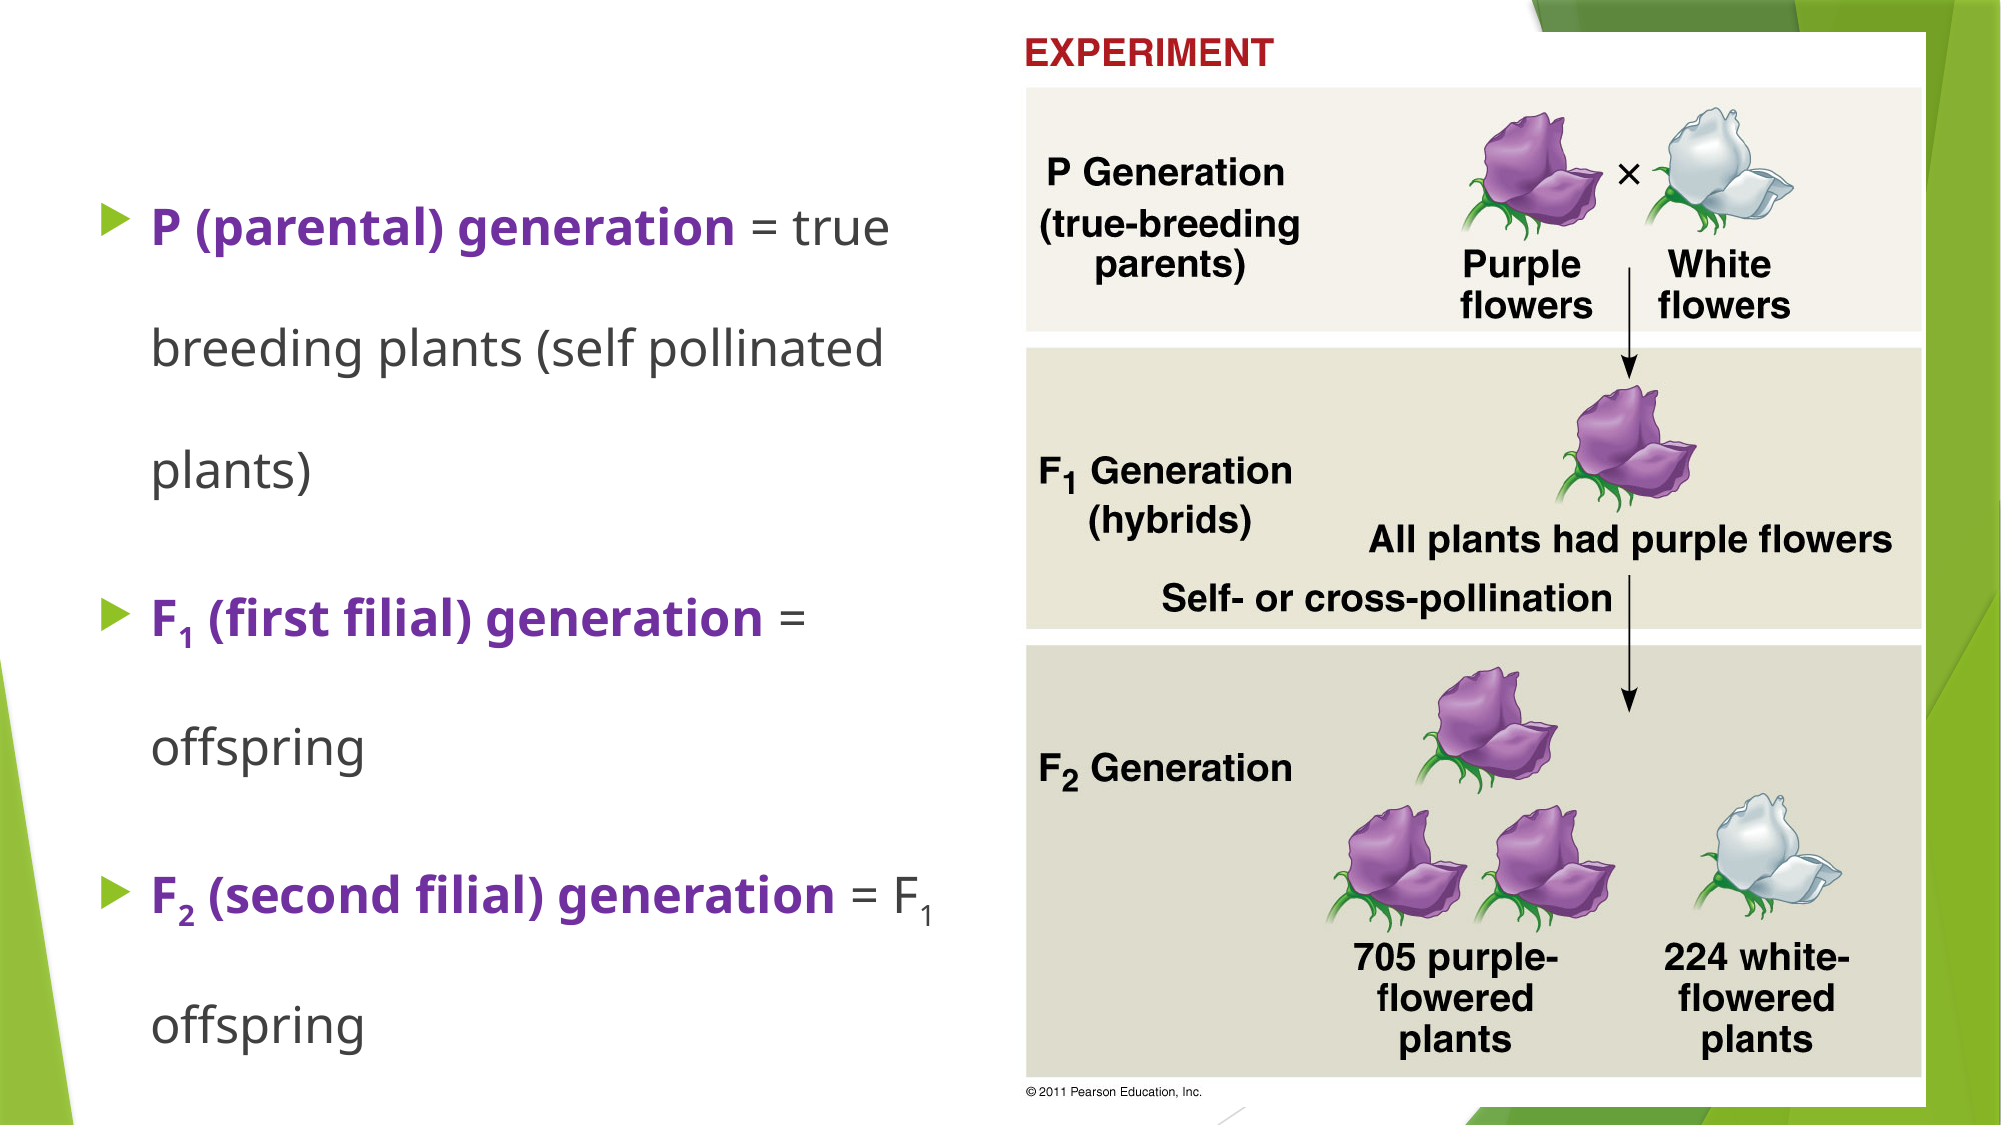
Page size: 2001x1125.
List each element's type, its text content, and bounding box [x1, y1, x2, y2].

list P (parental) generation = true breeding plants (self pollinated plants) F1 (first filial) generation = offspring F2 (second filial) generation = F1 offspring [82, 126, 953, 1080]
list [1019, 32, 1926, 1107]
